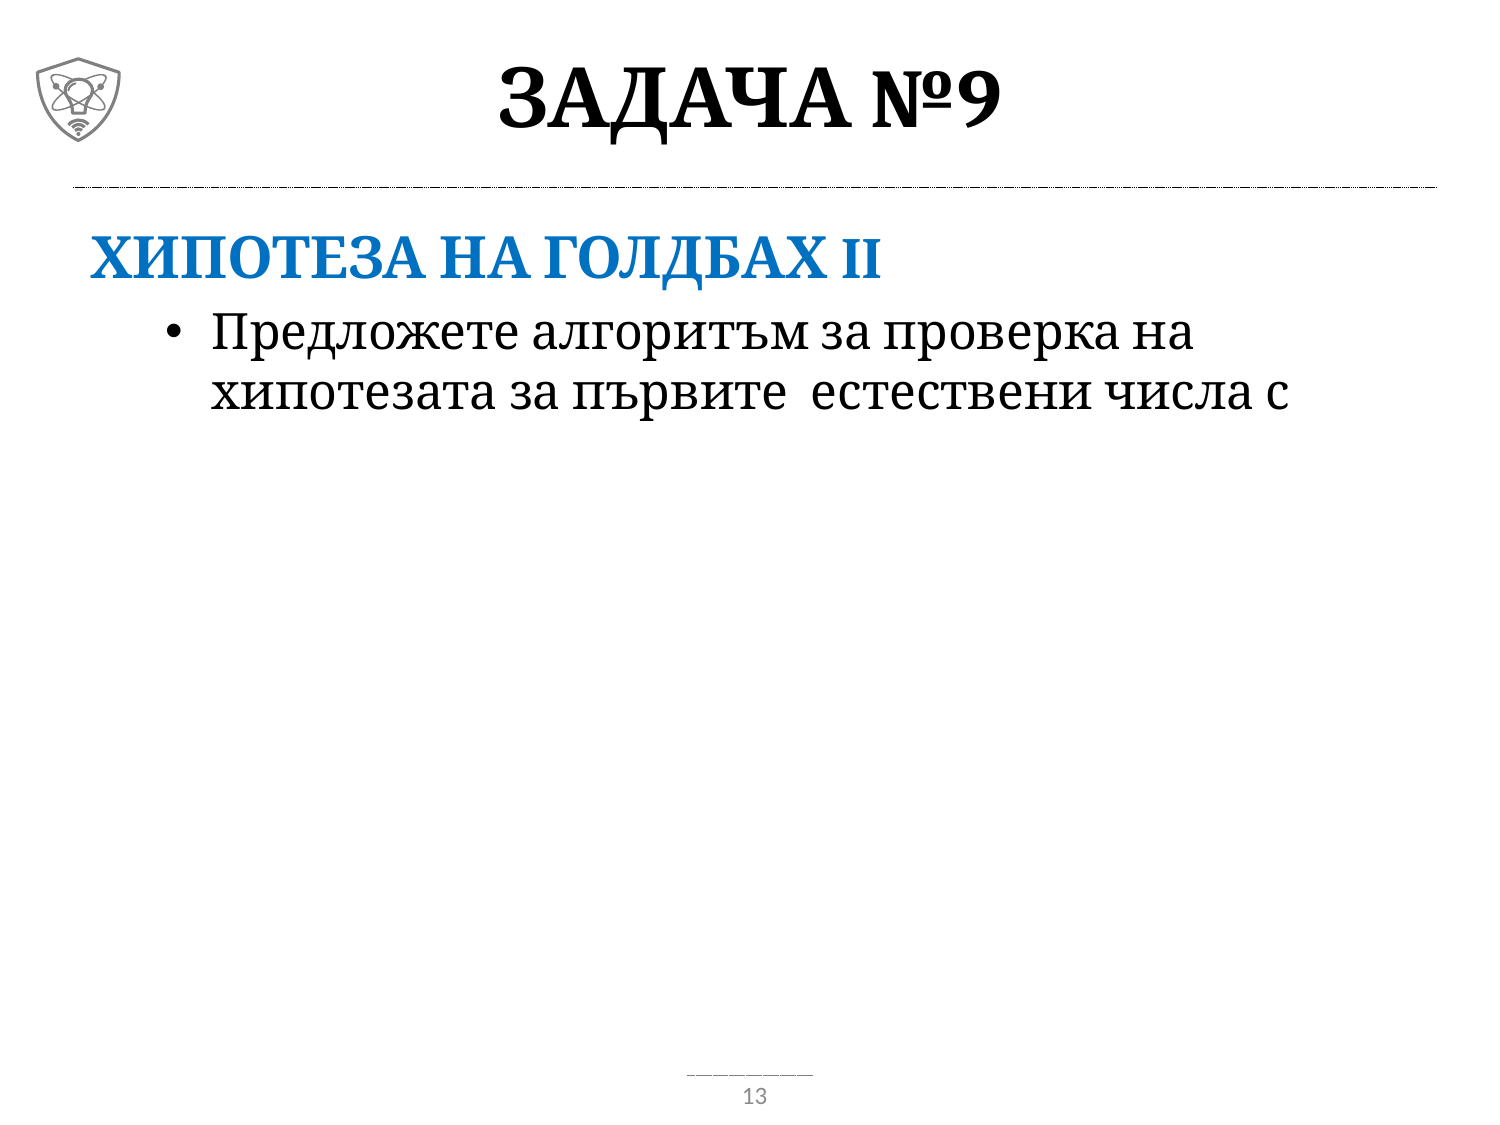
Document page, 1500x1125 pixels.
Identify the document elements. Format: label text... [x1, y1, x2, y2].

title Задача №9 [0, 0, 1500, 188]
slide_number 13 [579, 1065, 930, 1125]
